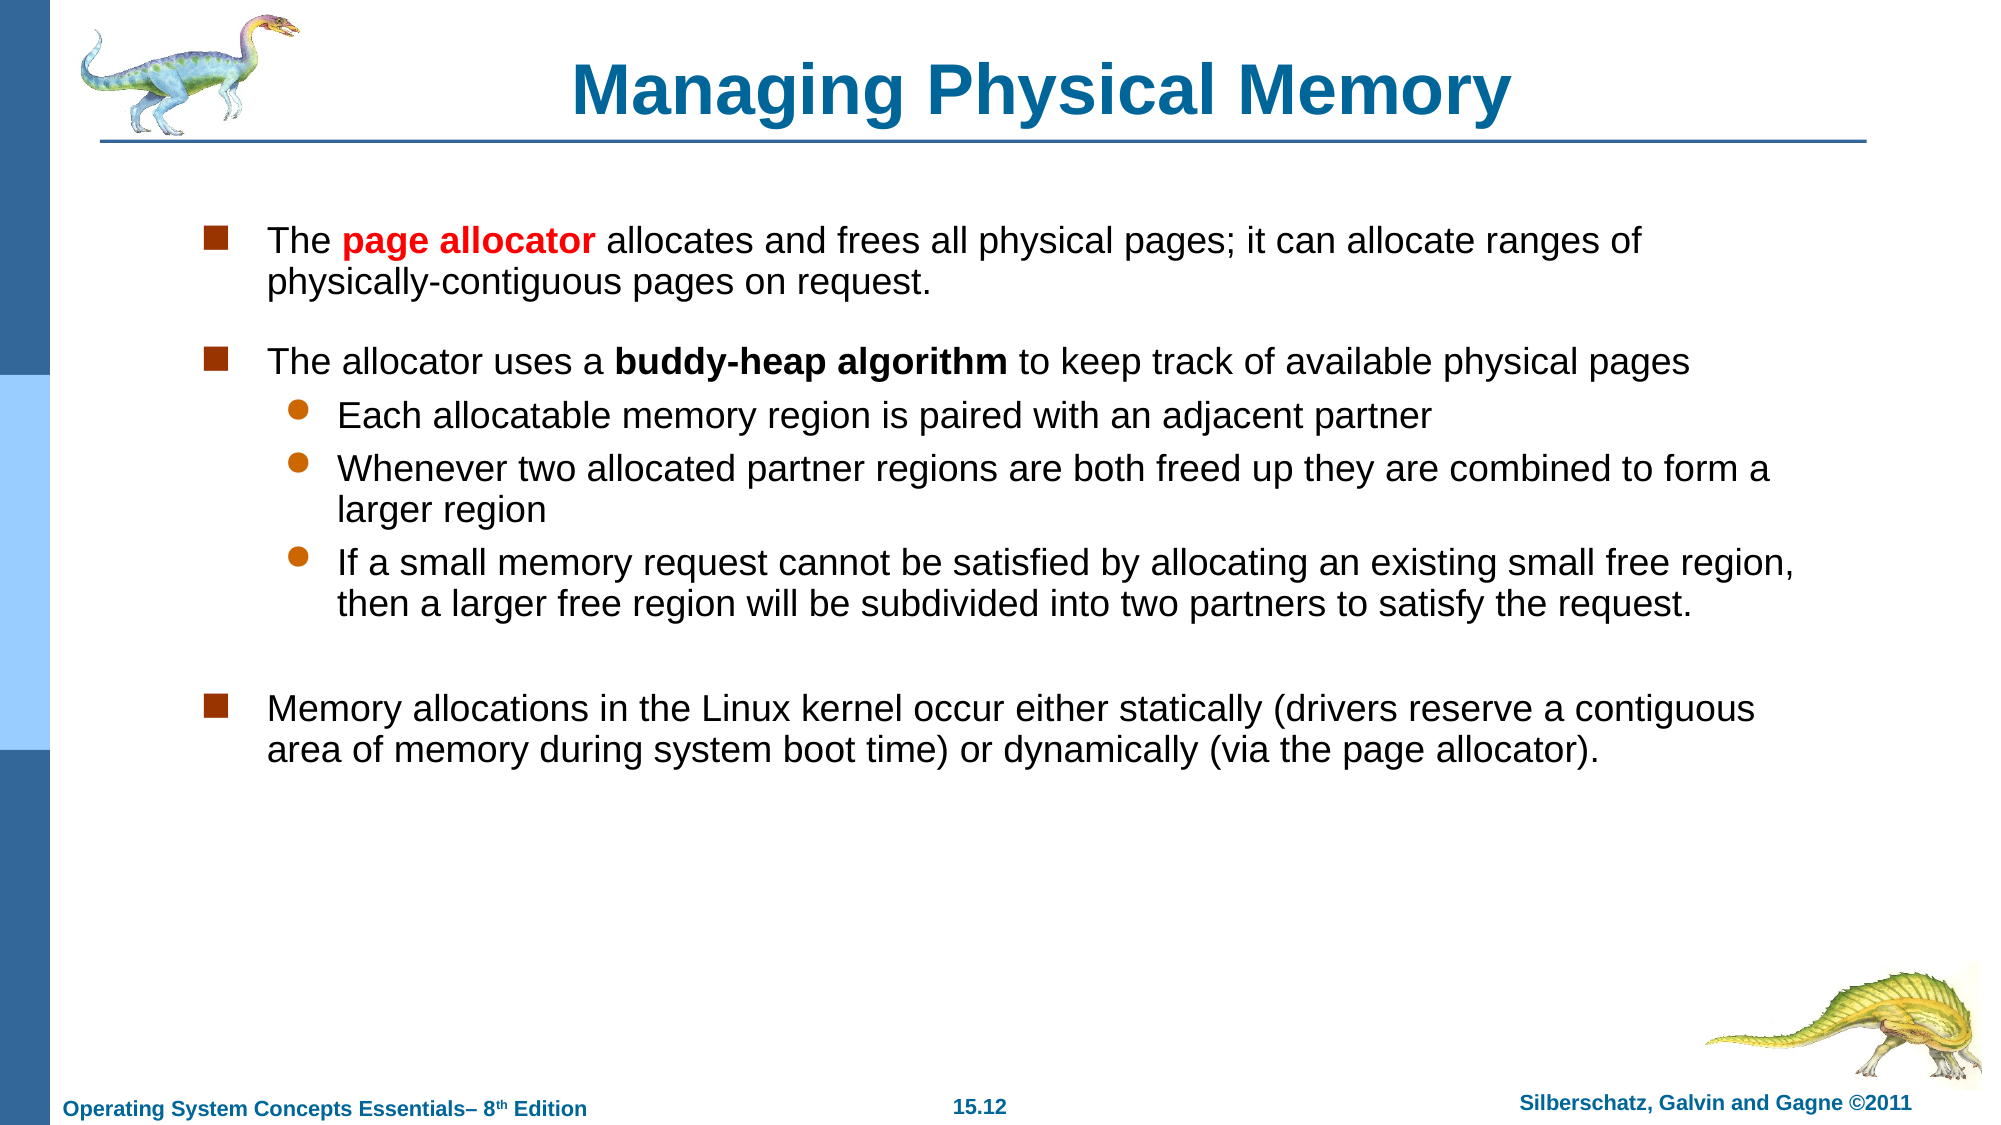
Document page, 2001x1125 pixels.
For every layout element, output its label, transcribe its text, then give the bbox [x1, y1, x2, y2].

title Managing Physical Memory [185, 45, 1900, 141]
picture [1700, 959, 1982, 1090]
list The page allocator allocates and frees all physical pages; it can allocate ranges of physically-contiguous pages on request. The allocator uses a buddy-heap algorithm to keep track of available physical pages Each allocatable memory region is paired with an adjacent partner Whenever two allocated partner regions are both freed up they are combined to form a larger region If a small memory request cannot be satisfied by allocating an existing small free region, then a larger free region will be subdivided into two partners to satisfy the request. Memory allocations in the Linux kernel occur either statically (drivers reserve a contiguous area of memory during system boot time) or dynamically (via the page allocator). [185, 210, 1820, 1044]
picture [62, 0, 324, 149]
